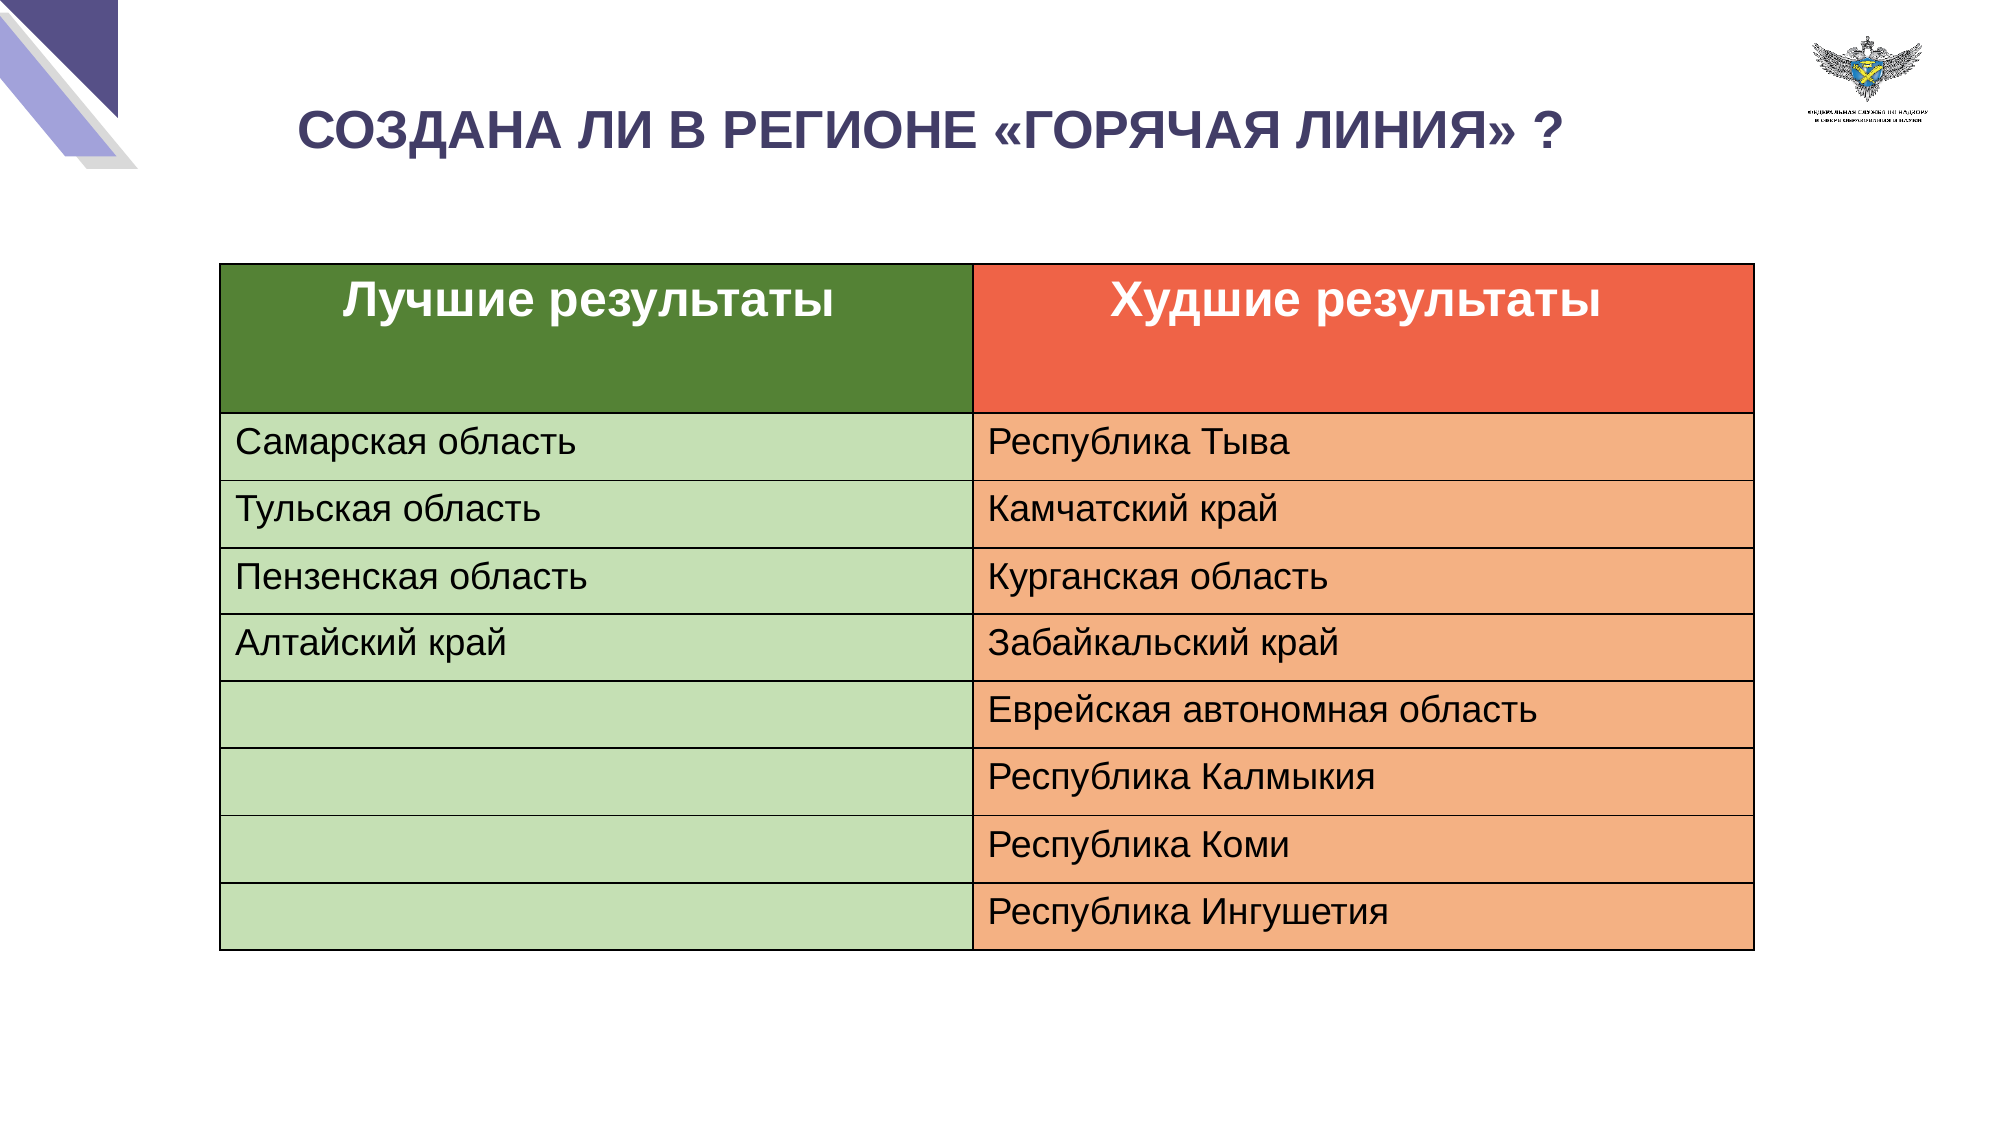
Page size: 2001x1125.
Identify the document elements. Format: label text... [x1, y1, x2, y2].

table_cell [221, 749, 972, 815]
table_cell Республика Ингушетия [974, 884, 1753, 949]
table_cell Алтайский край [221, 615, 972, 680]
table_cell [221, 816, 972, 882]
table_header Худшие результаты [974, 265, 1753, 412]
text_box СОЗДАНА ЛИ В РЕГИОНЕ «ГОРЯЧАЯ ЛИНИЯ» ? [282, 88, 1667, 167]
table_cell Пензенская область [221, 549, 972, 613]
table_cell Тульская область [221, 481, 972, 547]
table_cell Самарская область [221, 414, 972, 480]
table_cell Республика Коми [974, 816, 1753, 882]
table_cell [221, 884, 972, 949]
table_header Лучшие результаты [221, 265, 972, 412]
table_cell Курганская область [974, 549, 1753, 613]
picture [1808, 35, 1928, 122]
table_cell Республика Калмыкия [974, 749, 1753, 815]
table_cell Забайкальский край [974, 615, 1753, 680]
table_cell [221, 682, 972, 747]
table_cell Республика Тыва [974, 414, 1753, 480]
table_cell Камчатский край [974, 481, 1753, 547]
table_cell Еврейская автономная область [974, 682, 1753, 747]
